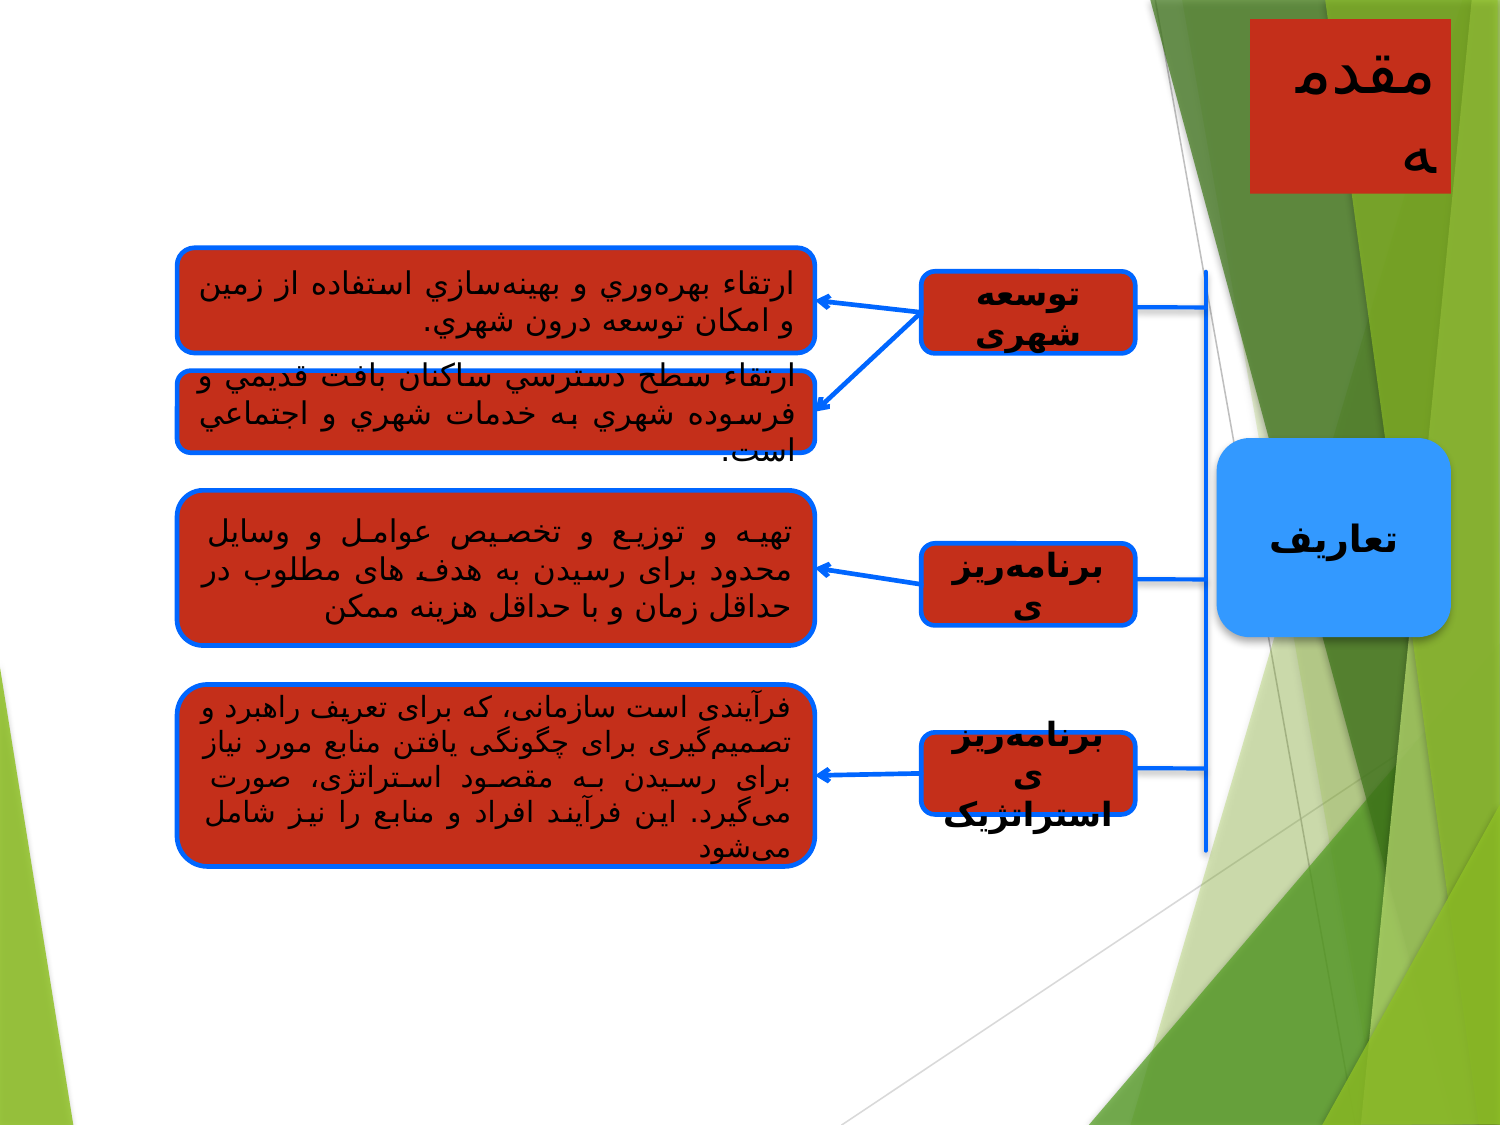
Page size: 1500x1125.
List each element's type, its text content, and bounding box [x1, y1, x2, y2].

text_box توسعه شهری [920, 270, 1137, 355]
text_box مقدمه [1250, 19, 1451, 194]
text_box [814, 311, 922, 413]
text_box برنامه‌ریزی استراتژیک [920, 731, 1137, 816]
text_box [814, 299, 922, 311]
text_box برنامه‌ریزی [920, 542, 1137, 627]
text_box تعاریف [1216, 438, 1451, 638]
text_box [814, 772, 922, 776]
text_box تهیه و توزیع و تخصیص عوامل و وسایل محدود برای رسیدن به هدف های مطلوب در حداقل زمان و با حداقل هزینه ممکن [175, 489, 816, 647]
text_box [814, 567, 922, 585]
text_box فرآیندی است سازمانی، که برای تعریف راهبرد و تصمیم‌گیری برای چگونگی یافتن منابع مورد نیاز برای رسیدن به مقصود استراتژی، صورت می‌گیرد. این فرآیند افراد و منابع را نیز شامل می‌شود [175, 683, 816, 868]
text_box ارتقاء سطح دسترسي ساكنان بافت قديمي و فرسوده شهري به خدمات شهري و اجتماعي است. [176, 369, 816, 454]
text_box ارتقاء بهره‌وري و بهينه‌سازي استفاده از زمين و امكان توسعه درون شهري. [176, 246, 816, 355]
